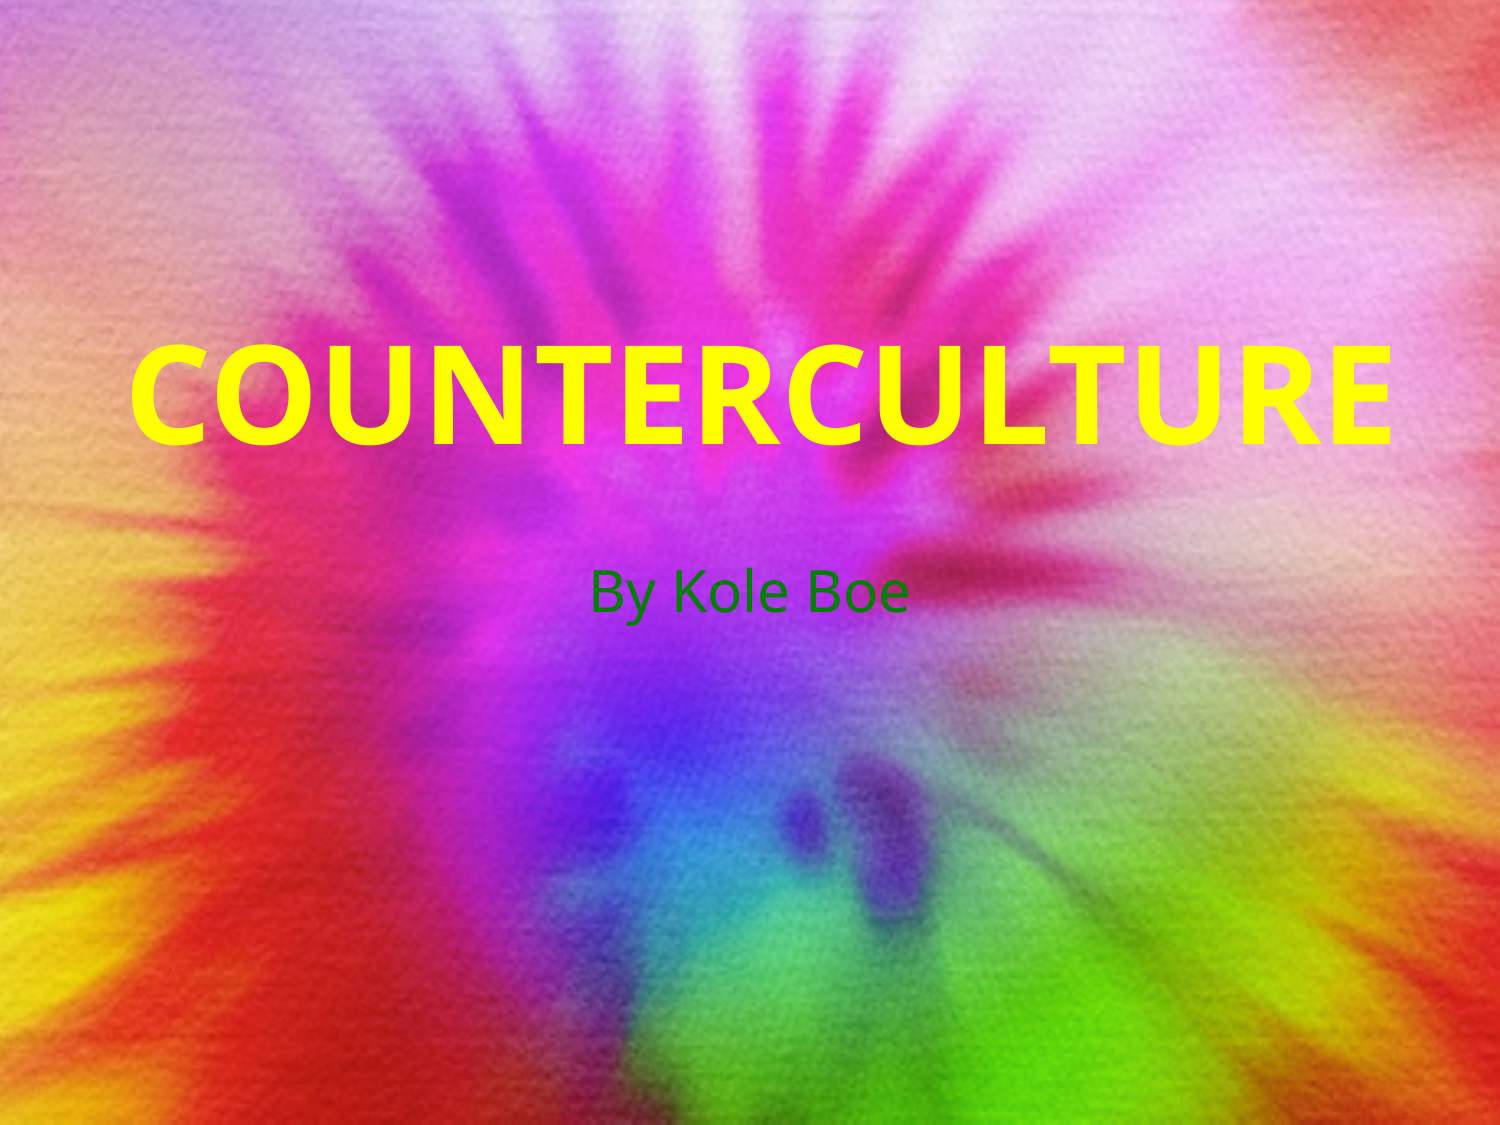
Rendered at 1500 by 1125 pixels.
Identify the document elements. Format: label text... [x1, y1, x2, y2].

subtitle By Kole Boe [224, 546, 1276, 835]
text_box Counterculture [109, 299, 1415, 480]
picture [0, 0, 1500, 1125]
